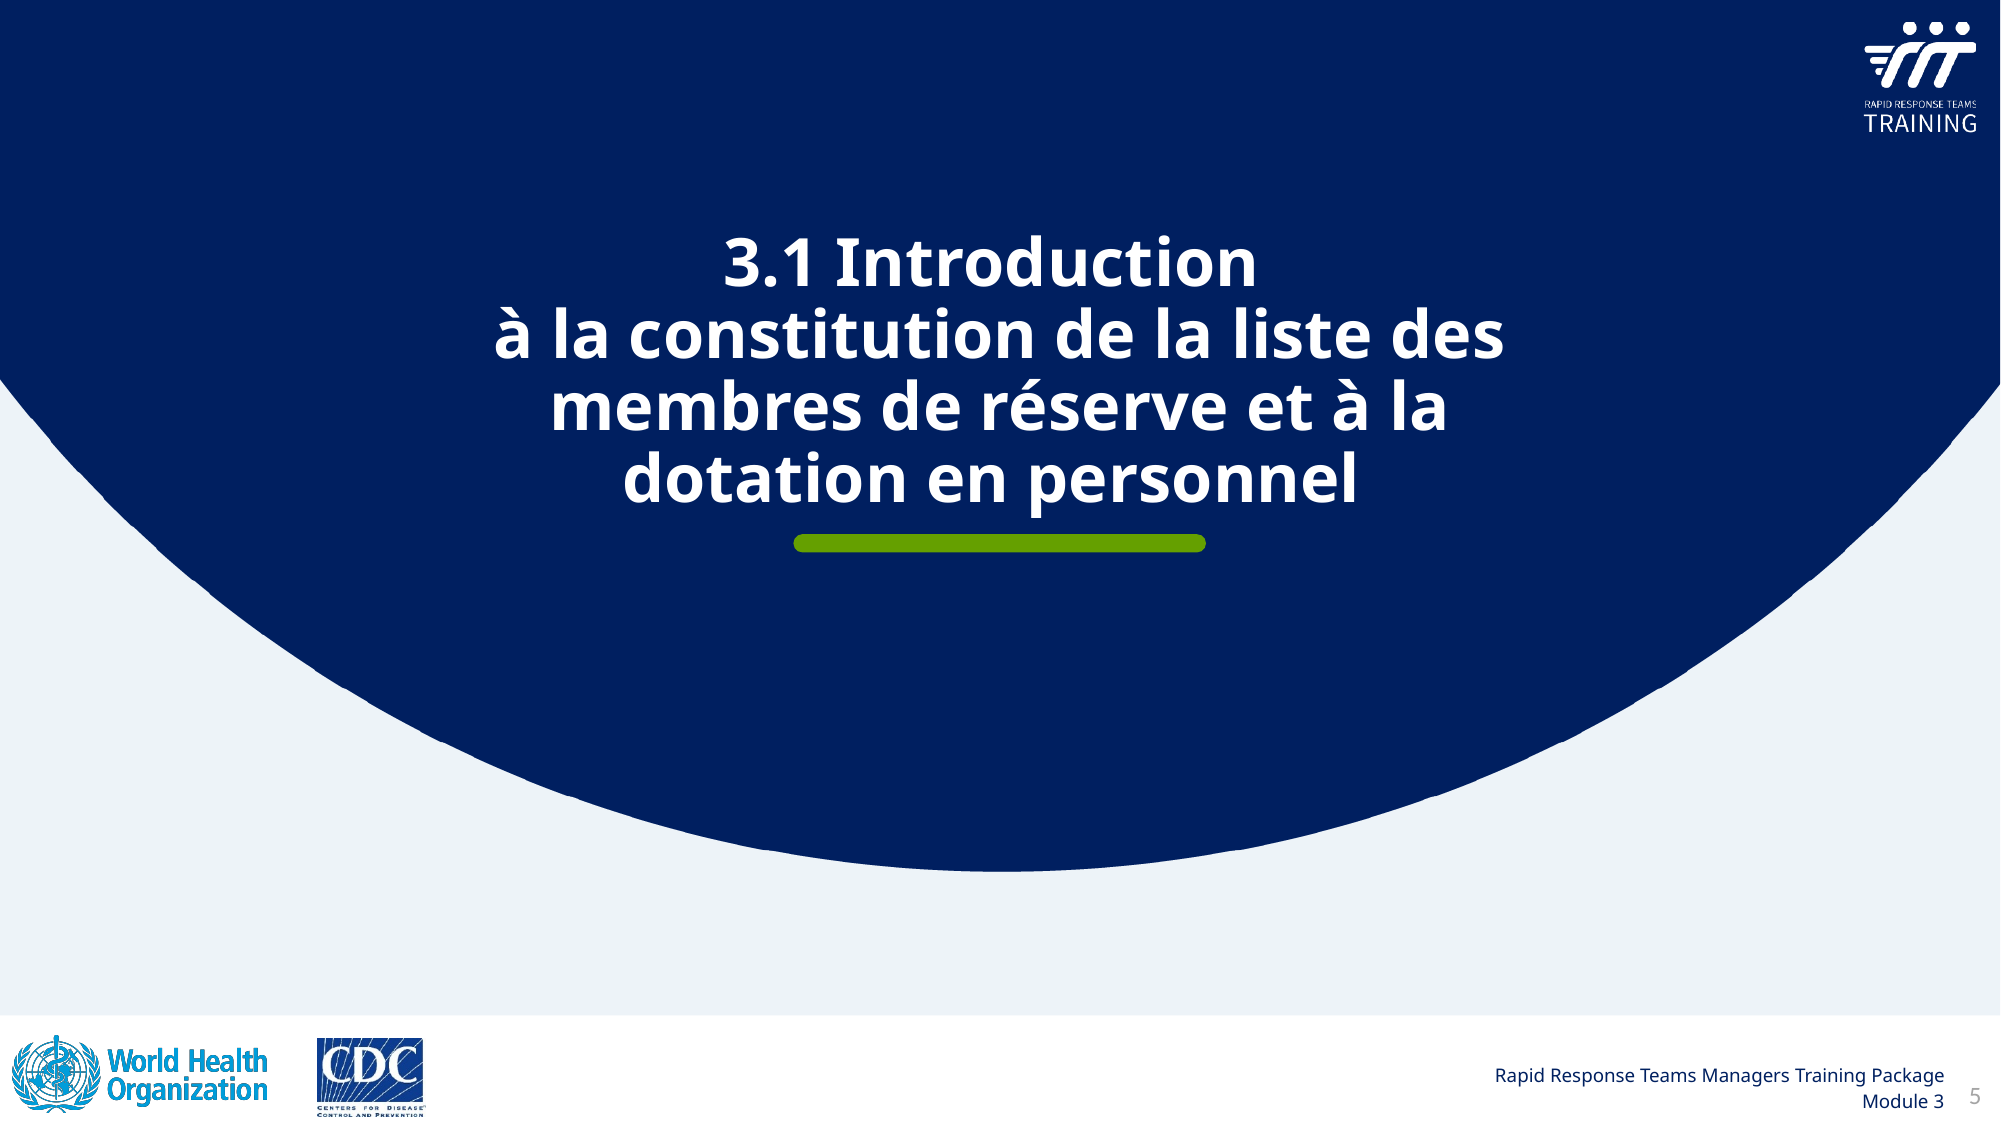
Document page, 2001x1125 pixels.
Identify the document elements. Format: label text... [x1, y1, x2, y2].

picture [0, 0, 2001, 904]
picture [36, 1088, 78, 1105]
picture [50, 1108, 62, 1113]
picture [12, 1083, 48, 1113]
picture [22, 1062, 26, 1077]
slide_number 5 [1954, 1072, 2000, 1125]
picture [24, 1054, 36, 1087]
picture [40, 1062, 47, 1070]
picture [59, 1035, 267, 1113]
picture [30, 1083, 37, 1091]
picture [34, 1054, 43, 1078]
picture [12, 1035, 54, 1068]
picture [71, 1053, 90, 1091]
picture [46, 1056, 54, 1062]
picture [317, 1038, 426, 1117]
list 3.1 Introduction à la constitution de la liste des membres de réserve et à la dotation en personnel [482, 218, 1518, 527]
